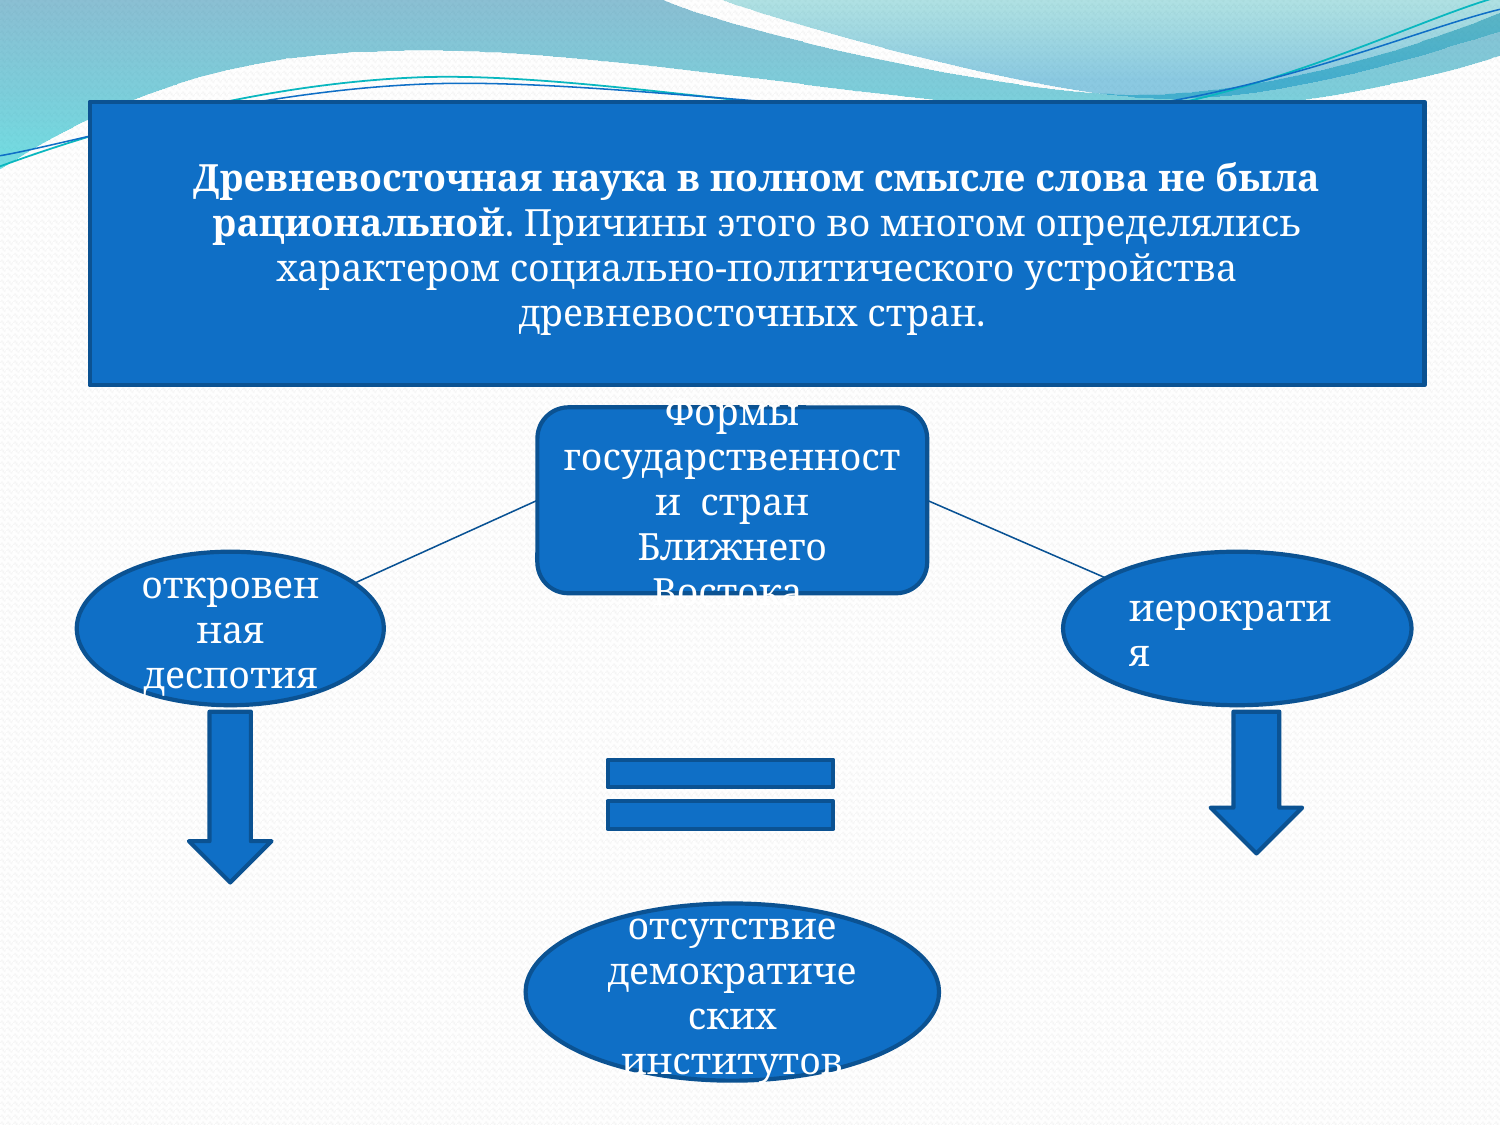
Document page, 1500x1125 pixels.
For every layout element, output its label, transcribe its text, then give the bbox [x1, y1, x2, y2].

text_box иерократия [1063, 549, 1414, 708]
text_box отсутствие демократических институтов [523, 901, 942, 1083]
text_box откровен­ная деспотия [74, 549, 384, 708]
text_box Древневосточная наука в полном смысле слова не была рациональной. Причины этого во многом оп­ределялись характером социально-политического устройства древневосточных стран. [88, 100, 1427, 387]
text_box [253, 500, 538, 629]
text_box Формы государственности стран Ближнего Востока [535, 405, 930, 596]
text_box [606, 758, 835, 789]
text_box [926, 500, 1223, 629]
text_box [606, 799, 835, 831]
text_box [186, 709, 274, 885]
text_box [1208, 709, 1305, 856]
